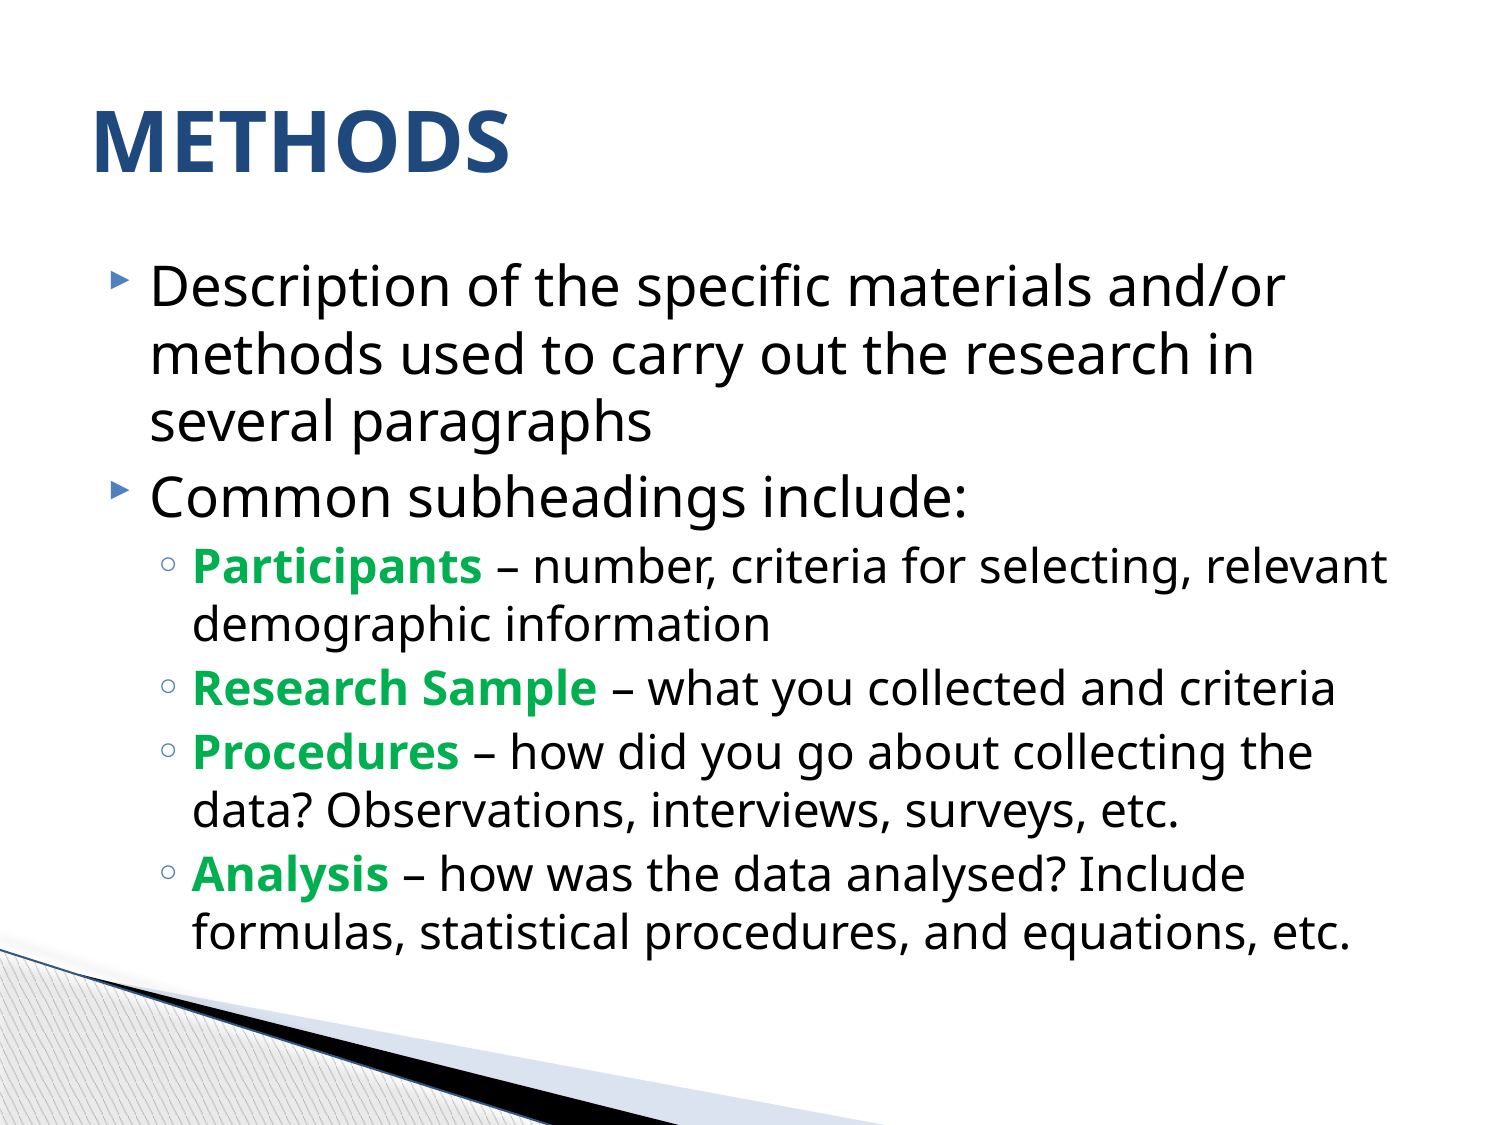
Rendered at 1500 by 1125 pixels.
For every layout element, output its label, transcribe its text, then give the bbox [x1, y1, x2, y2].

list Description of the specific materials and/or methods used to carry out the research in several paragraphs Common subheadings include: Participants – number, criteria for selecting, relevant demographic information Research Sample – what you collected and criteria Procedures – how did you go about collecting the data? Observations, interviews, surveys, etc. Analysis – how was the data analysed? Include formulas, statistical procedures, and equations, etc. [75, 243, 1425, 986]
title METHODS [75, 45, 1425, 233]
